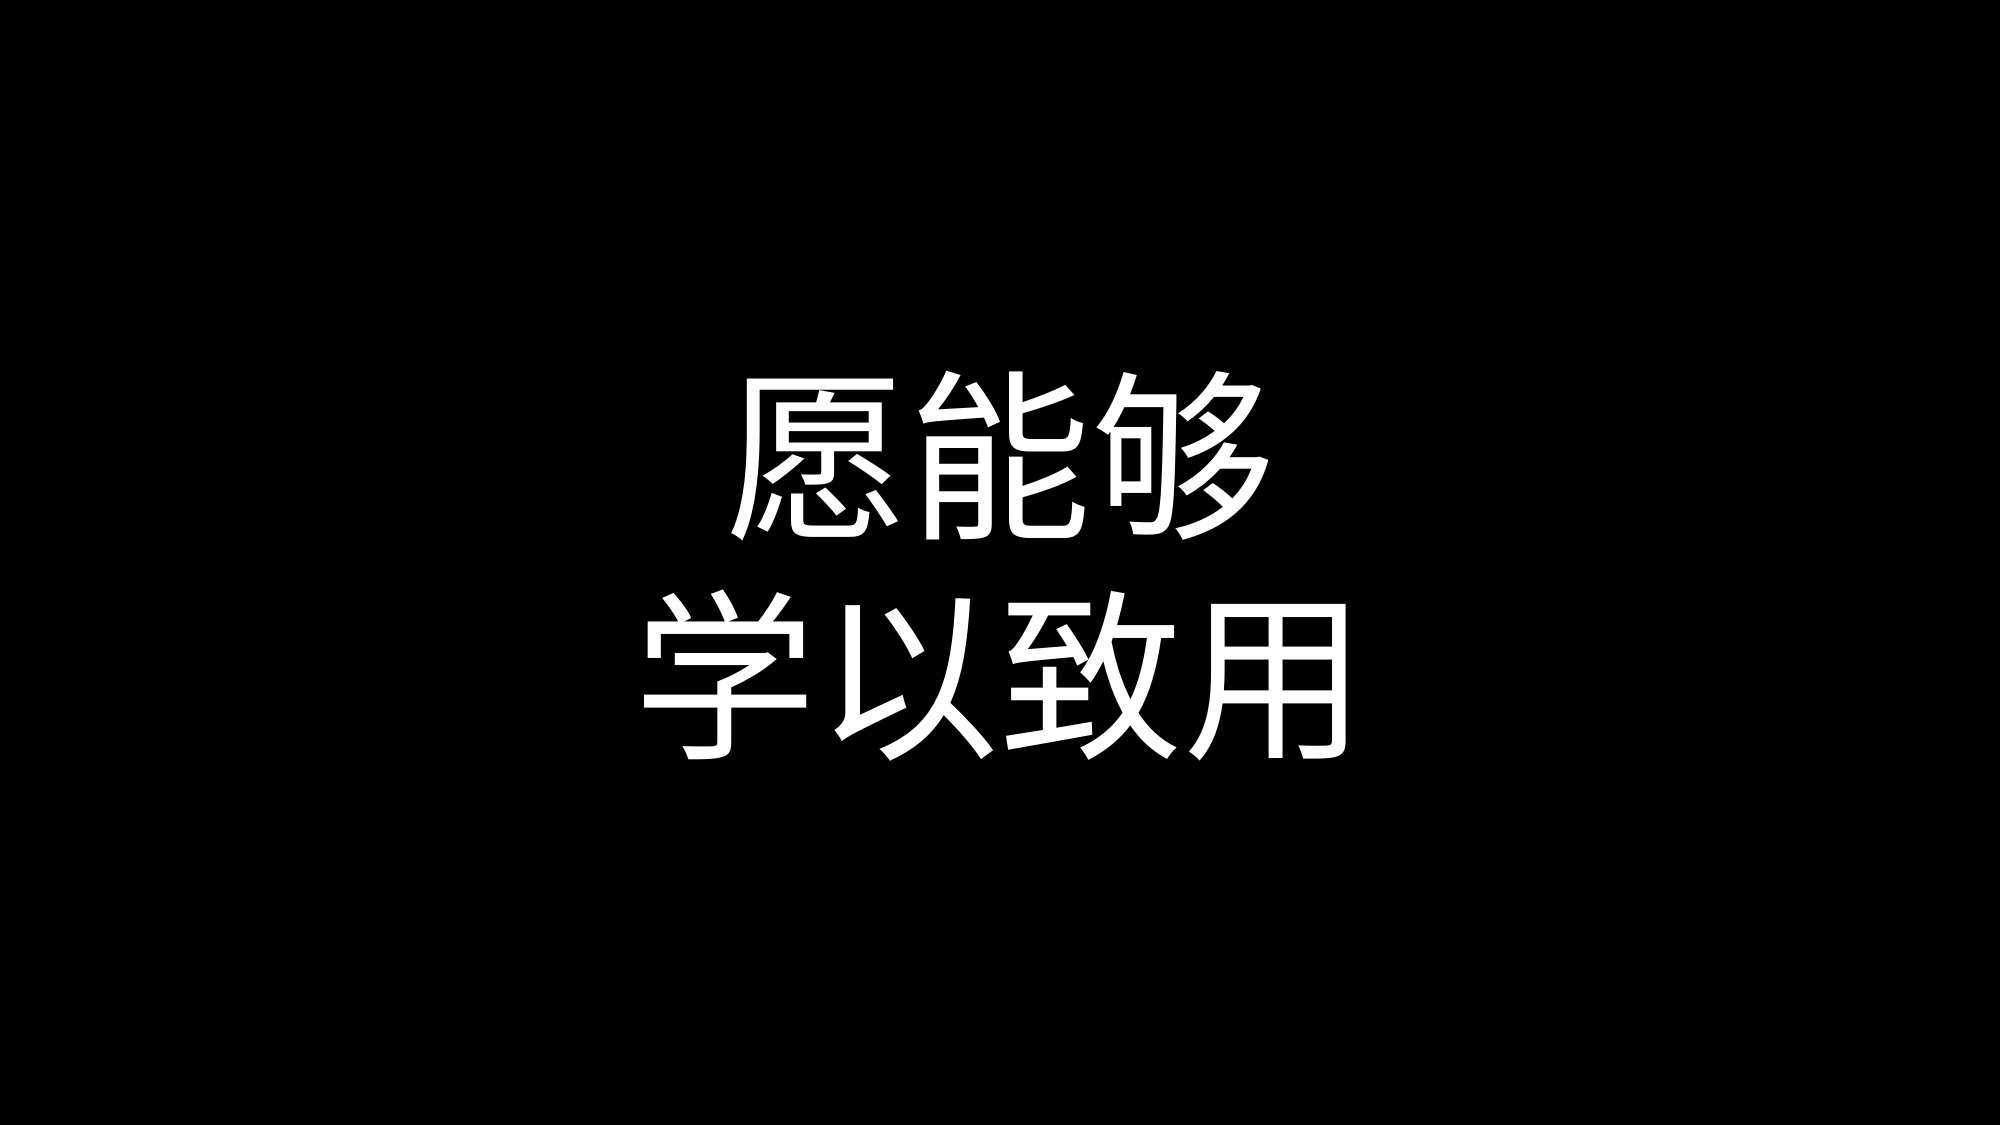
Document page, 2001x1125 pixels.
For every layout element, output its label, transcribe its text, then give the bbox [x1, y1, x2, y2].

text_box 愿能够 学以致用 [122, 481, 1878, 644]
